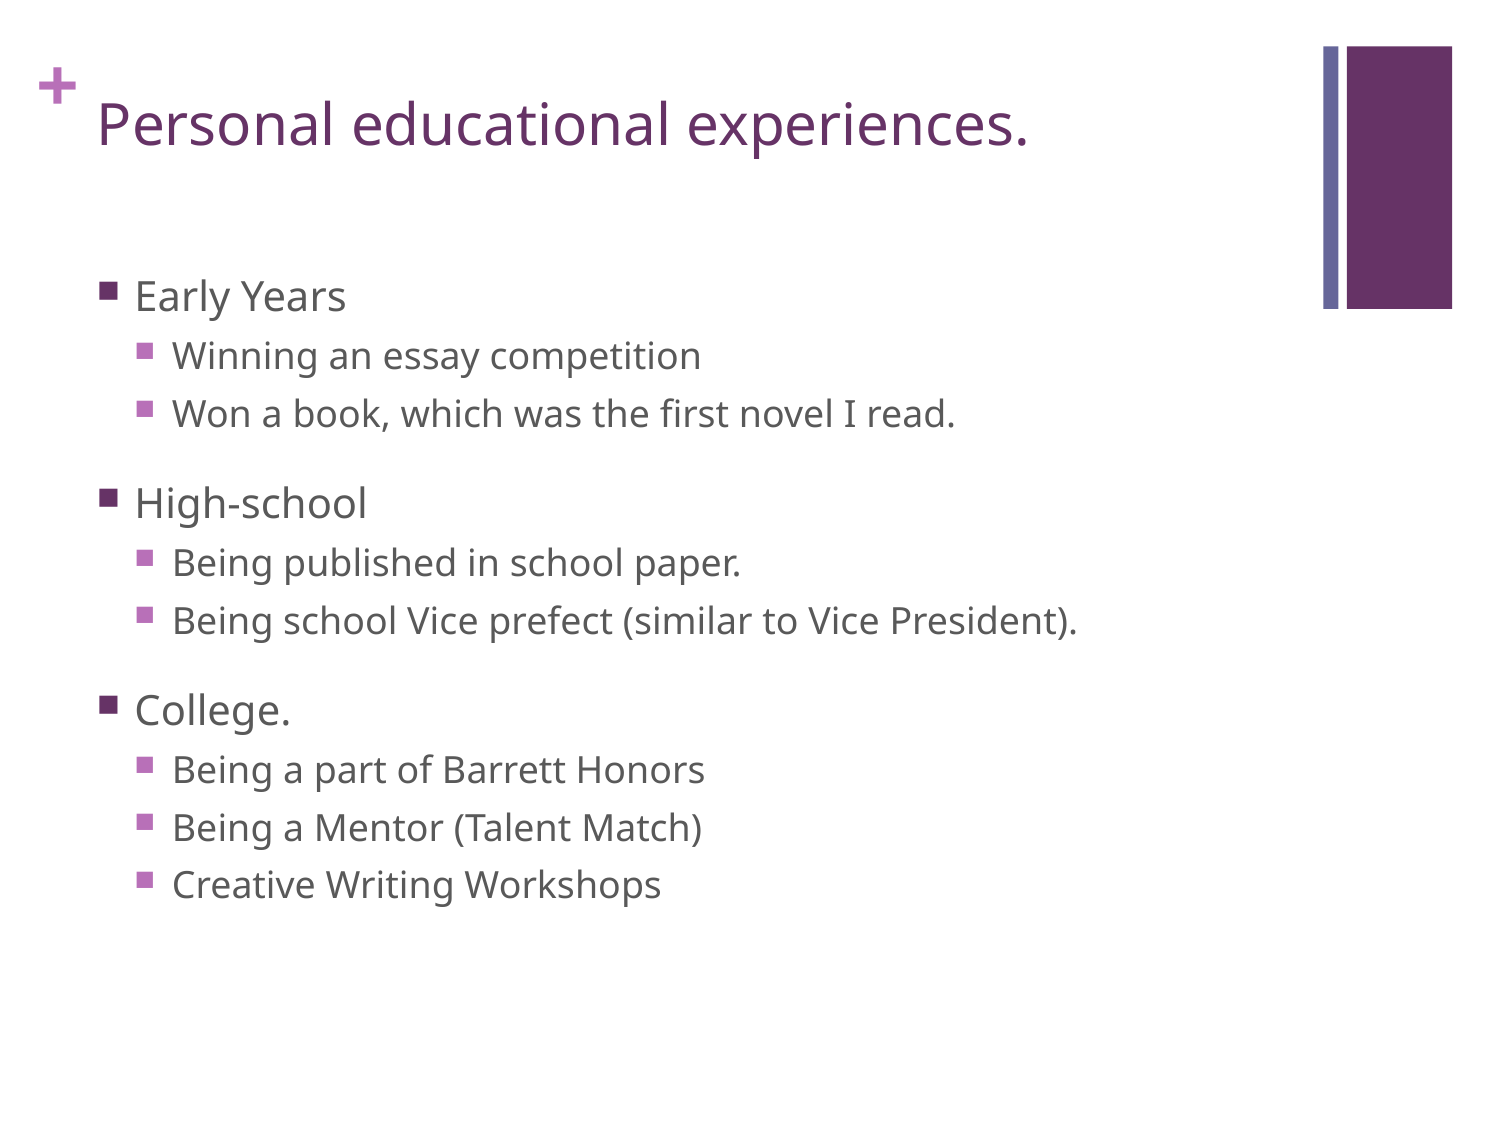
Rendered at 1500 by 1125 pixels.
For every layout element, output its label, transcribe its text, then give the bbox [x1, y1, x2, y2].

title Personal educational experiences. [81, 79, 1322, 262]
list Early Years Winning an essay competition Won a book, which was the first novel I read. High-school Being published in school paper. Being school Vice prefect (similar to Vice President). College. Being a part of Barrett Honors Being a Mentor (Talent Match) Creative Writing Workshops [81, 262, 1322, 943]
